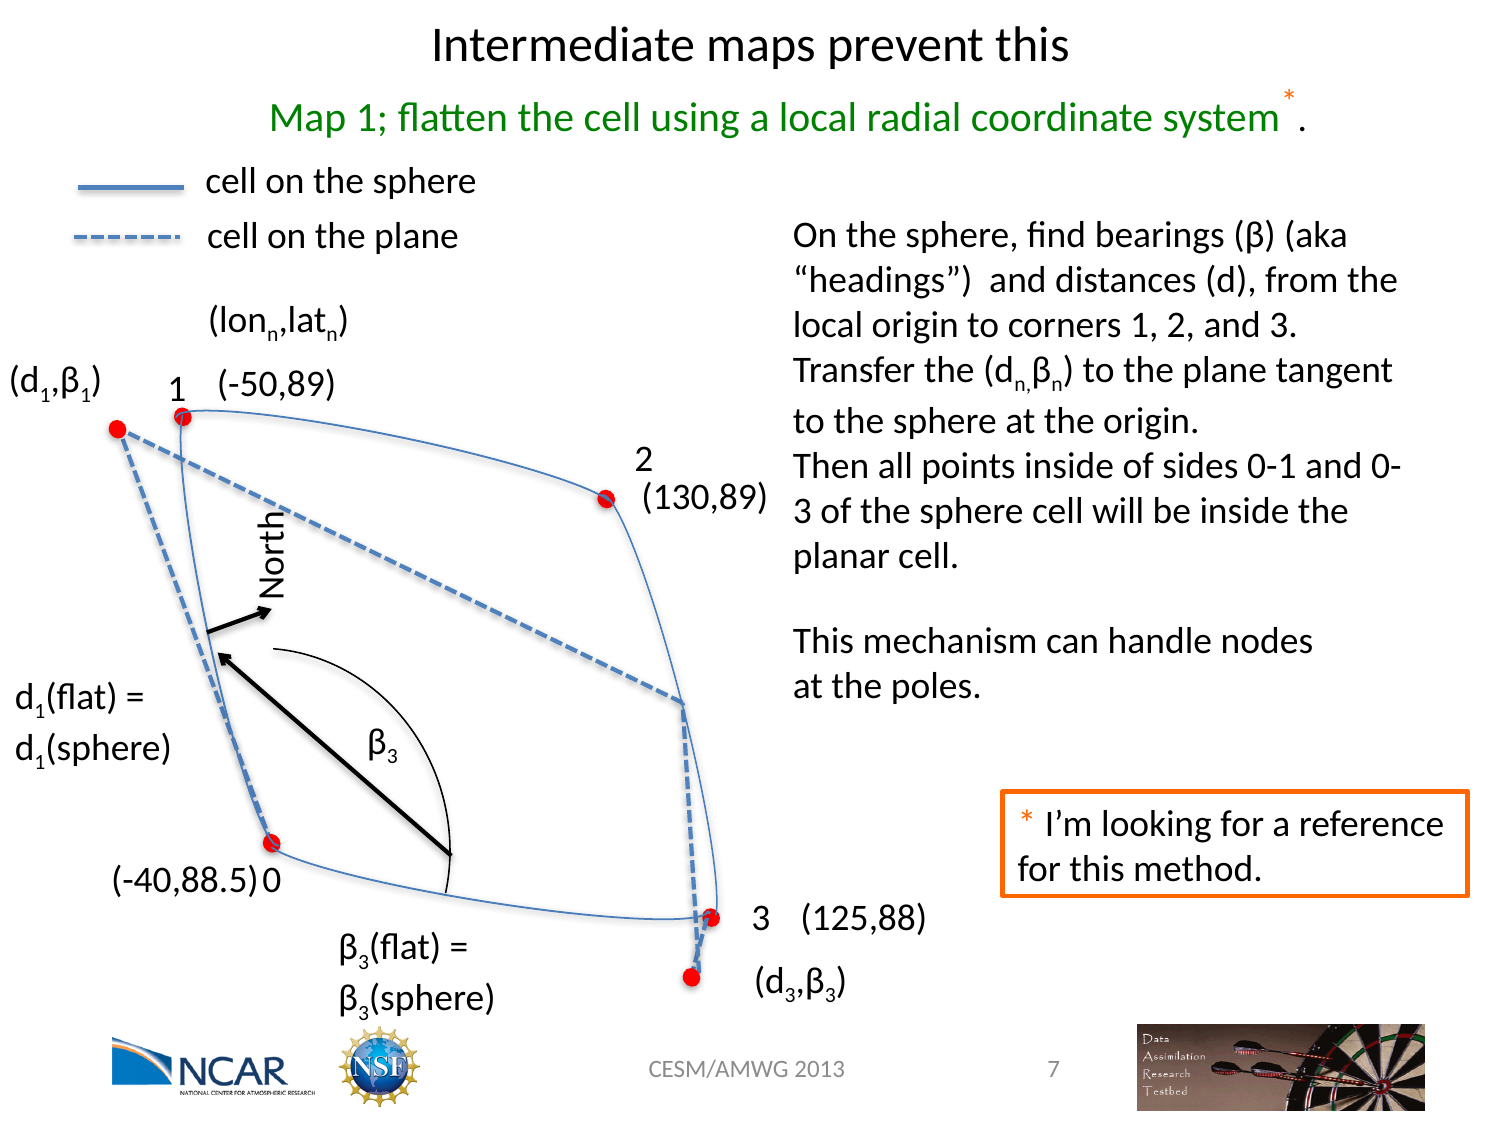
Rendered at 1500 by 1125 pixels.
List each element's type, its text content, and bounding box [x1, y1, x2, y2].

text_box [271, 608, 279, 846]
text_box (lonn,latn) [193, 287, 365, 354]
text_box 3 [736, 885, 785, 946]
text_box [125, 431, 603, 496]
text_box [601, 494, 700, 974]
text_box d1(flat) = d1(sphere) [0, 664, 116, 782]
slide_number 7 [1002, 1037, 1075, 1098]
text_box 1 [152, 356, 202, 416]
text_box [74, 148, 549, 265]
text_box This mechanism can handle nodes at the poles. [778, 608, 1344, 714]
picture [1137, 1024, 1425, 1111]
text_box [107, 419, 128, 440]
text_box (130,89) [626, 464, 784, 525]
text_box (125,88) [785, 885, 943, 946]
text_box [445, 855, 452, 893]
picture [112, 1037, 315, 1095]
text_box [712, 916, 721, 928]
text_box Map 1; flatten the cell using a local radial coordinate system*. [254, 65, 1323, 151]
text_box (d1,β1) [0, 347, 118, 414]
text_box 2 [619, 426, 669, 487]
text_box [283, 649, 396, 709]
text_box [413, 730, 451, 845]
text_box (-50,89) [202, 354, 352, 412]
text_box (d3,β3) [738, 948, 863, 1015]
text_box [223, 412, 369, 430]
text_box β3 [352, 709, 413, 776]
text_box * I’m looking for a reference for this method. [1002, 791, 1468, 897]
text_box (-40,88.5) [96, 847, 266, 908]
text_box β3(flat) = β3(sphere) [323, 987, 511, 1032]
text_box Intermediate maps prevent this [416, 3, 1085, 65]
picture [337, 1032, 421, 1108]
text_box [121, 499, 273, 845]
text_box North [276, 504, 299, 615]
text_box [688, 981, 701, 988]
footer CESM/AMWG 2013 [602, 1037, 892, 1098]
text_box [271, 847, 598, 979]
text_box [705, 802, 718, 916]
text_box On the sphere, find bearings (β) (aka “headings”) and distances (d), from the local origin to corners 1, 2, and 3. Transfer the (dn,βn) to the plane tangent to the sphere at the origin. Then all points inside of sides 0-1 and 0-3 of the sphere cell will be inside the planar cell. [778, 202, 1418, 584]
